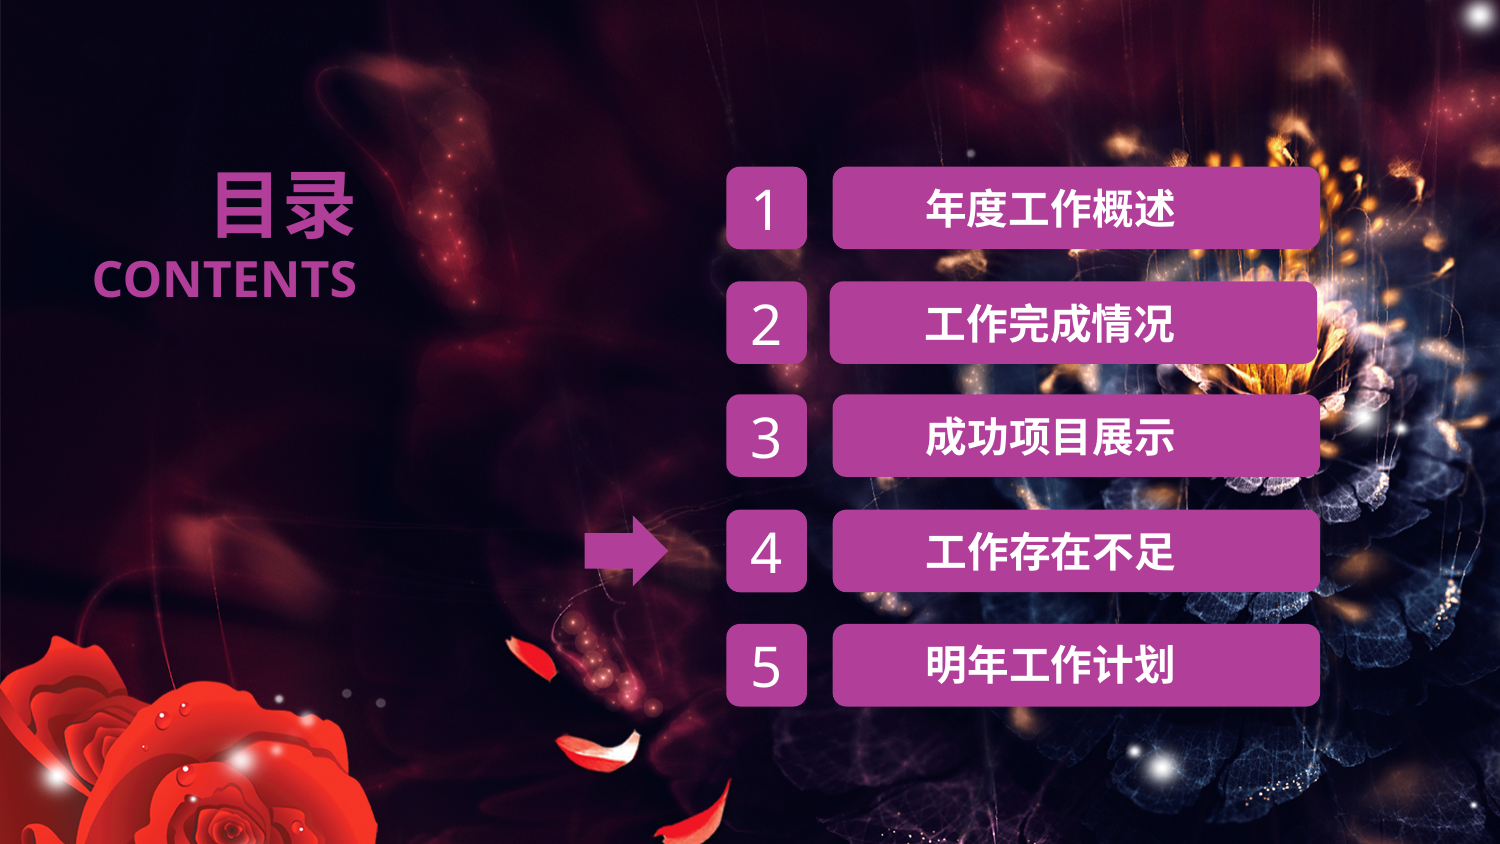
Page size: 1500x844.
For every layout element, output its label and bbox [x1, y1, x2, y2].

text_box [832, 166, 1321, 250]
text_box [832, 394, 1321, 478]
text_box [829, 281, 1318, 365]
text_box [832, 623, 1321, 707]
text_box [832, 509, 1321, 593]
picture [0, 0, 1500, 844]
